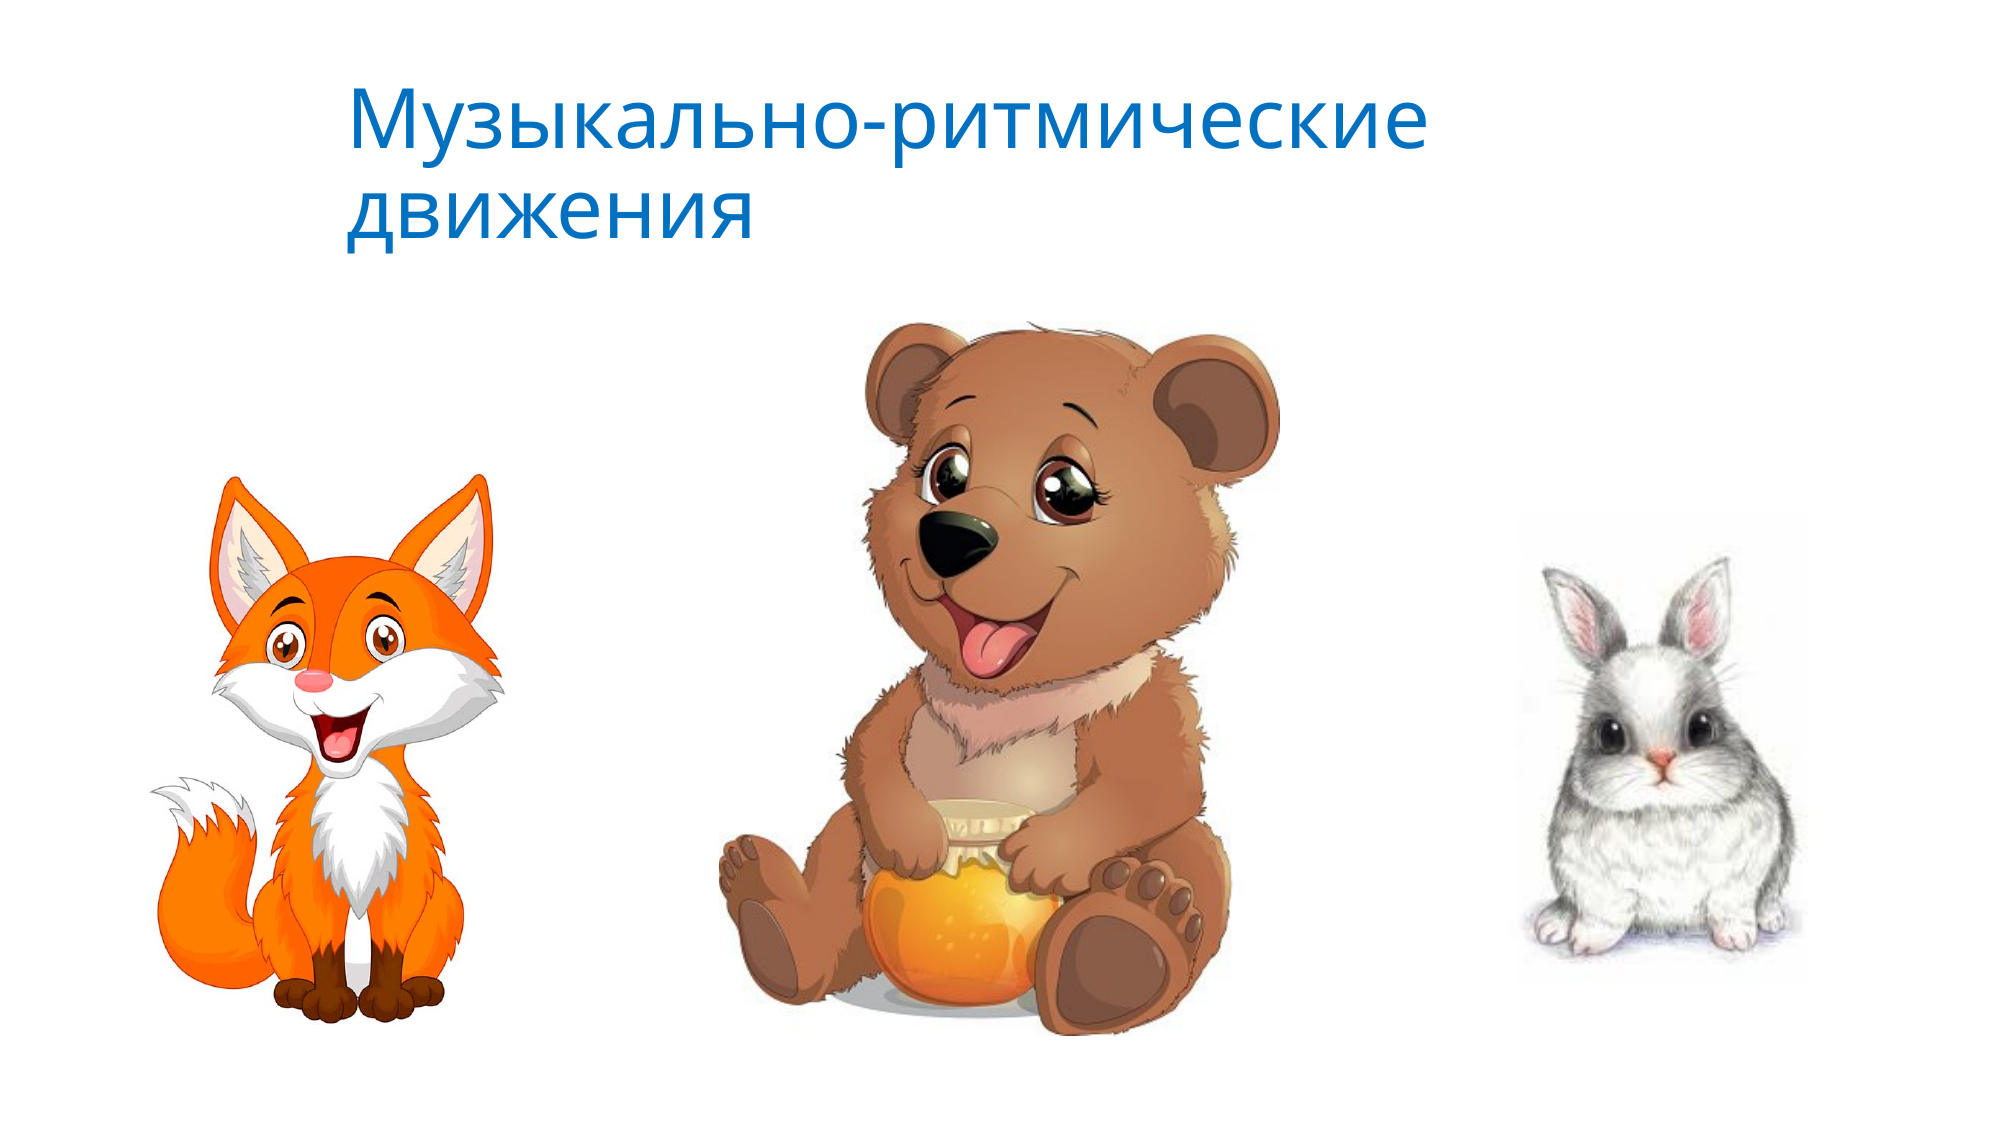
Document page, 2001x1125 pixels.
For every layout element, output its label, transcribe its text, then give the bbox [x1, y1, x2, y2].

title Музыкально-ритмические движения [331, 57, 1669, 276]
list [719, 321, 1280, 1036]
picture [1424, 513, 1894, 983]
picture [44, 460, 620, 1036]
